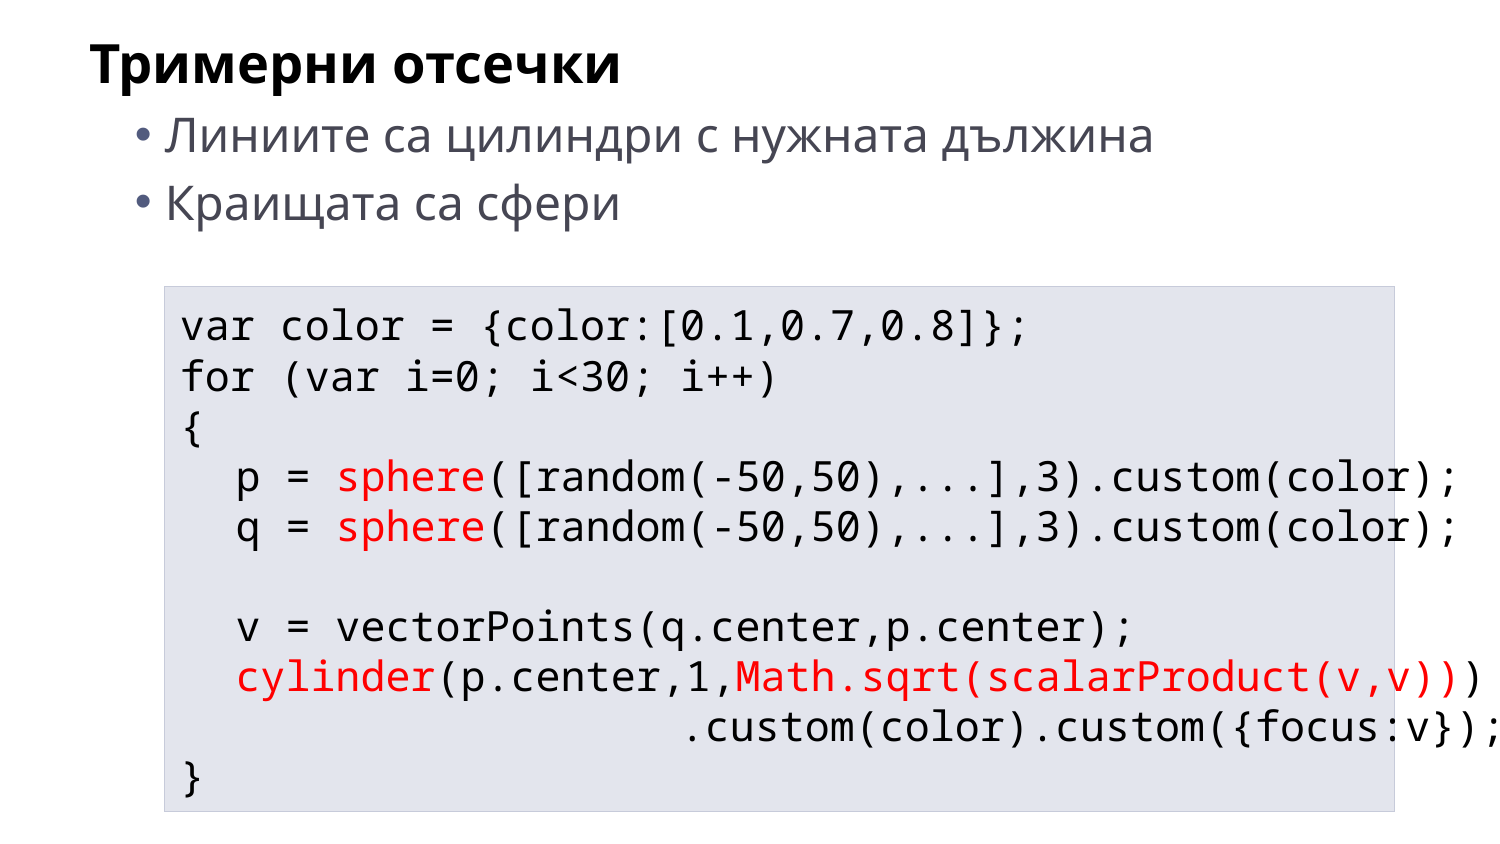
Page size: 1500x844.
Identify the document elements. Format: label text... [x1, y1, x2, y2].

list Тримерни отсечки Линиите са цилиндри с нужната дължина Краищата са сфери [75, 21, 1475, 835]
text_box var color = {color:[0.1,0.7,0.8]}; for (var i=0; i<30; i++) { p = sphere([random(-50,50),...],3).custom(color); q = sphere([random(-50,50),...],3).custom(color); v = vectorPoints(q.center,p.center); cylinder(p.center,1,Math.sqrt(scalarProduct(v,v))) .custom(color).custom({focus:v}); } [164, 286, 1395, 812]
